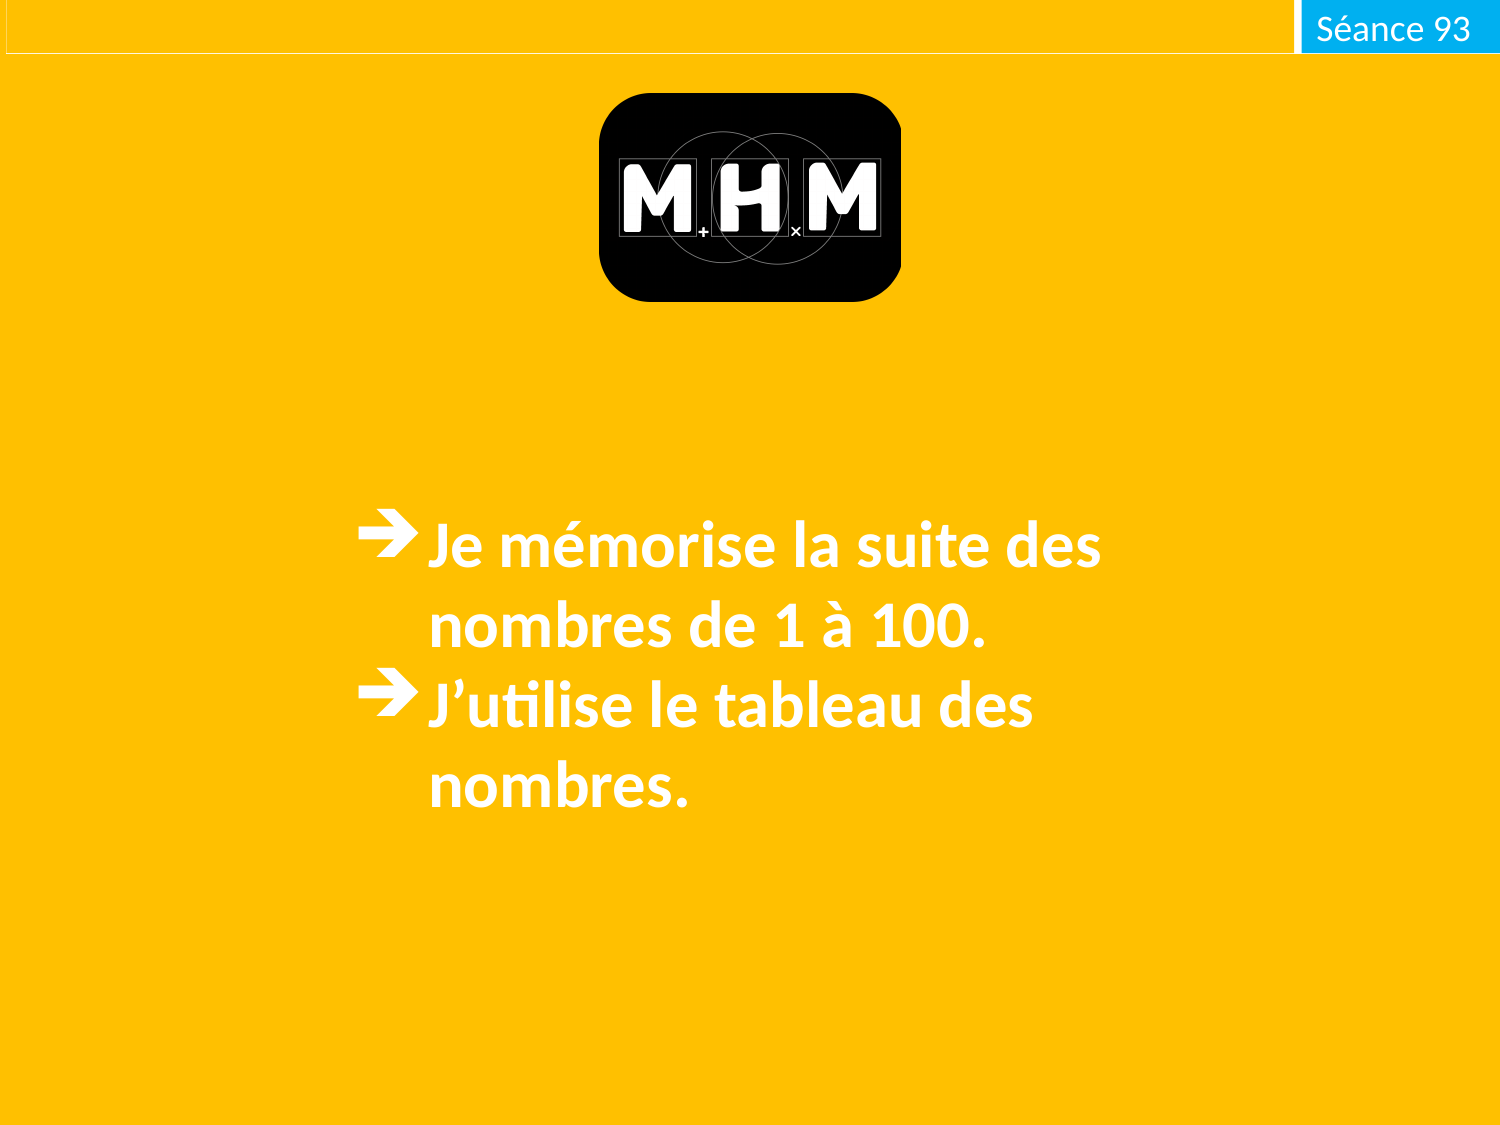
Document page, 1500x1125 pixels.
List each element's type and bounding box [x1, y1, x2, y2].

text_box [0, 54, 1500, 1125]
